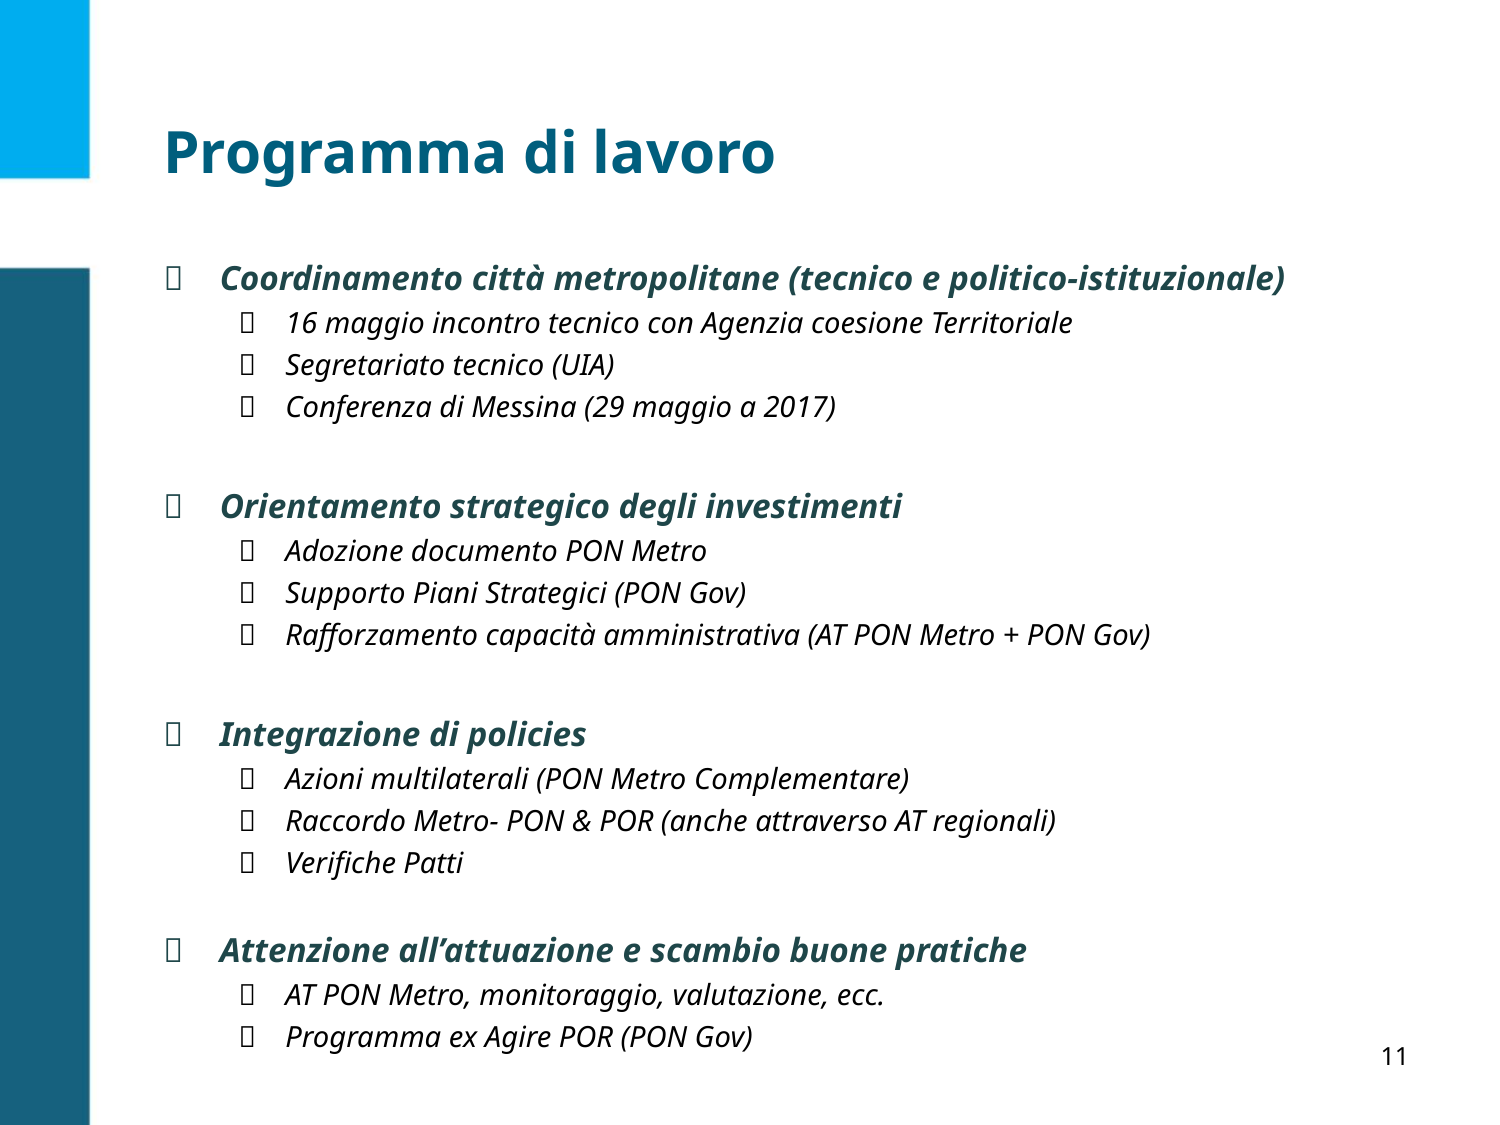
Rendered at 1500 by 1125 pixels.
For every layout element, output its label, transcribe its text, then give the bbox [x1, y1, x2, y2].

text_box   [238, 978, 285, 1054]
text_box Conferenza di Messina (29 maggio a 2017) [285, 390, 927, 424]
text_box    [238, 534, 306, 652]
text_box 11 [1380, 1042, 1445, 1071]
text_box   [163, 716, 243, 970]
text_box Rafforzamento capacità amministrativa (AT PON Metro + PON Gov) [285, 618, 1297, 652]
text_box Attenzione all’attuazione e scambio buone pratiche [219, 932, 1164, 970]
text_box Orientamento strategico degli investimenti [219, 488, 997, 526]
text_box  [163, 260, 219, 298]
text_box Integrazione di policies [219, 716, 644, 754]
text_box    [238, 762, 285, 880]
text_box Programma di lavoro [163, 120, 834, 186]
text_box AT PON Metro, monitoraggio, valutazione, ecc. Programma ex Agire POR (PON Gov) [285, 978, 985, 1054]
text_box Azioni multilaterali (PON Metro Complementare) Raccordo Metro- PON & POR (anche attraverso AT regionali) Verifiche Patti [285, 762, 1200, 880]
text_box Supporto Piani Strategici (PON Gov) [285, 576, 830, 610]
text_box [0, 0, 1500, 1125]
text_box    [238, 306, 306, 424]
text_box Adozione documento PON Metro [285, 534, 777, 568]
text_box Coordinamento città metropolitane (tecnico e politico-istituzionale) [219, 260, 1441, 298]
text_box  [163, 488, 219, 526]
text_box 16 maggio incontro tecnico con Agenzia coesione Territoriale Segretariato tecnico (UIA) [285, 306, 1191, 382]
